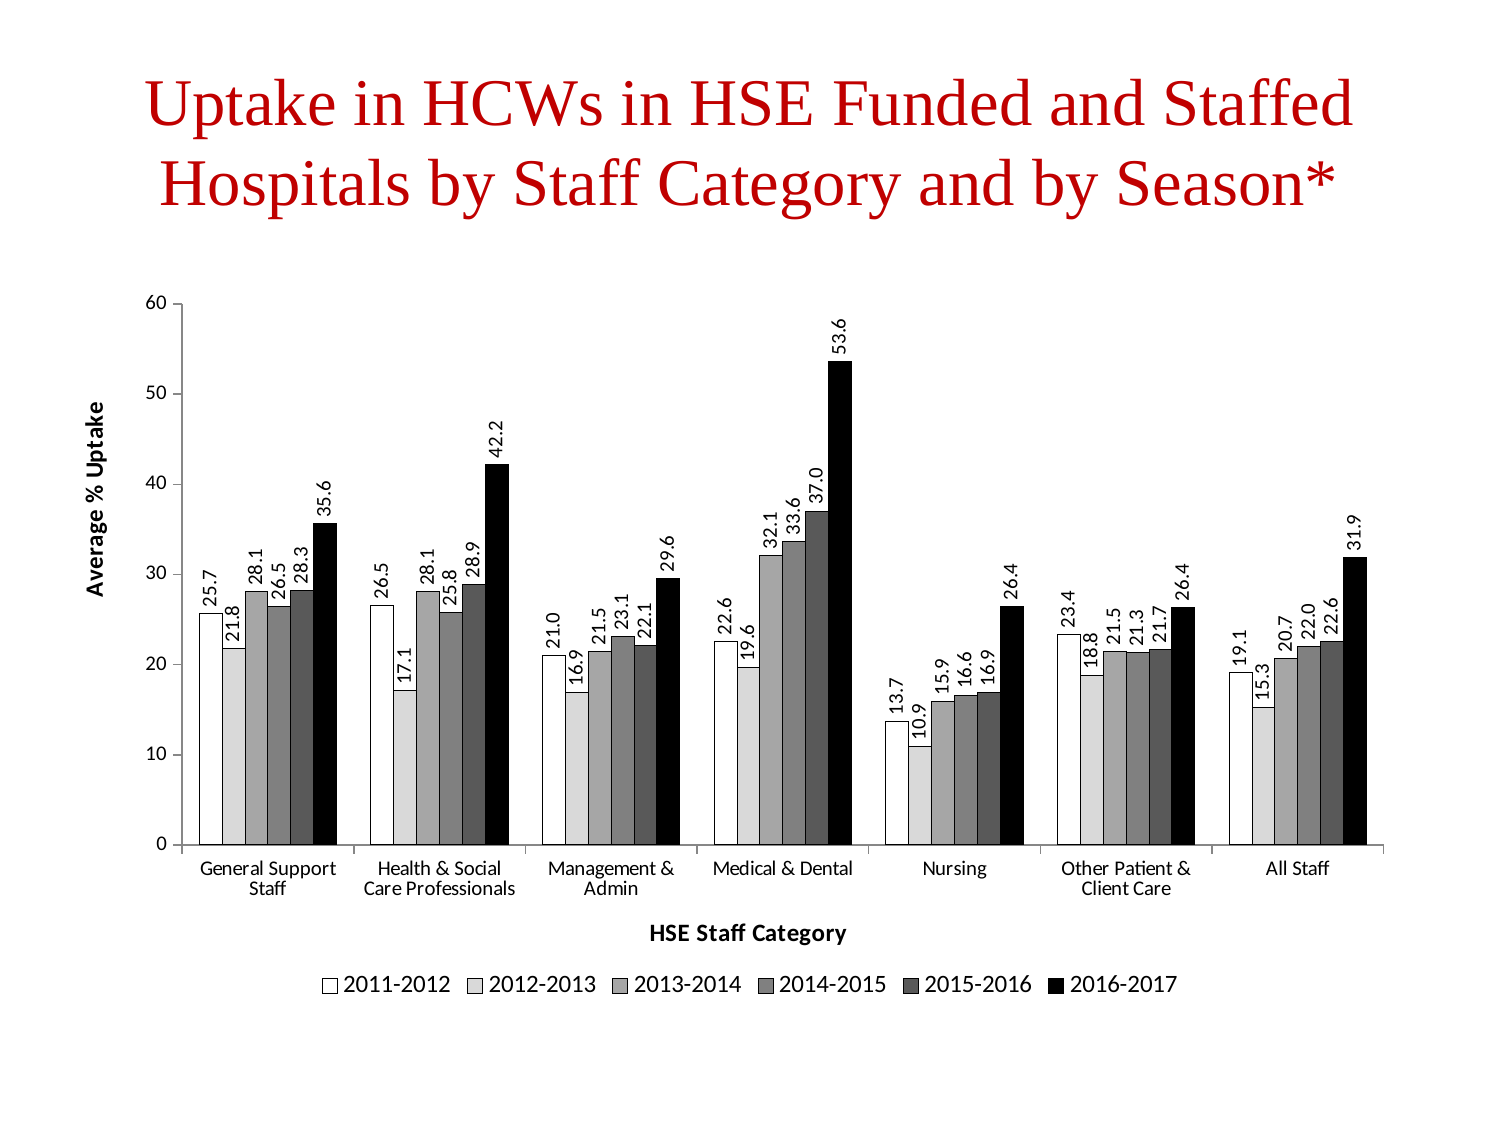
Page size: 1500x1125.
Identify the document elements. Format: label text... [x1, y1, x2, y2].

chart [74, 262, 1426, 1006]
title Uptake in HCWs in HSE Funded and Staffed Hospitals by Staff Category and by Season* [75, 45, 1425, 233]
